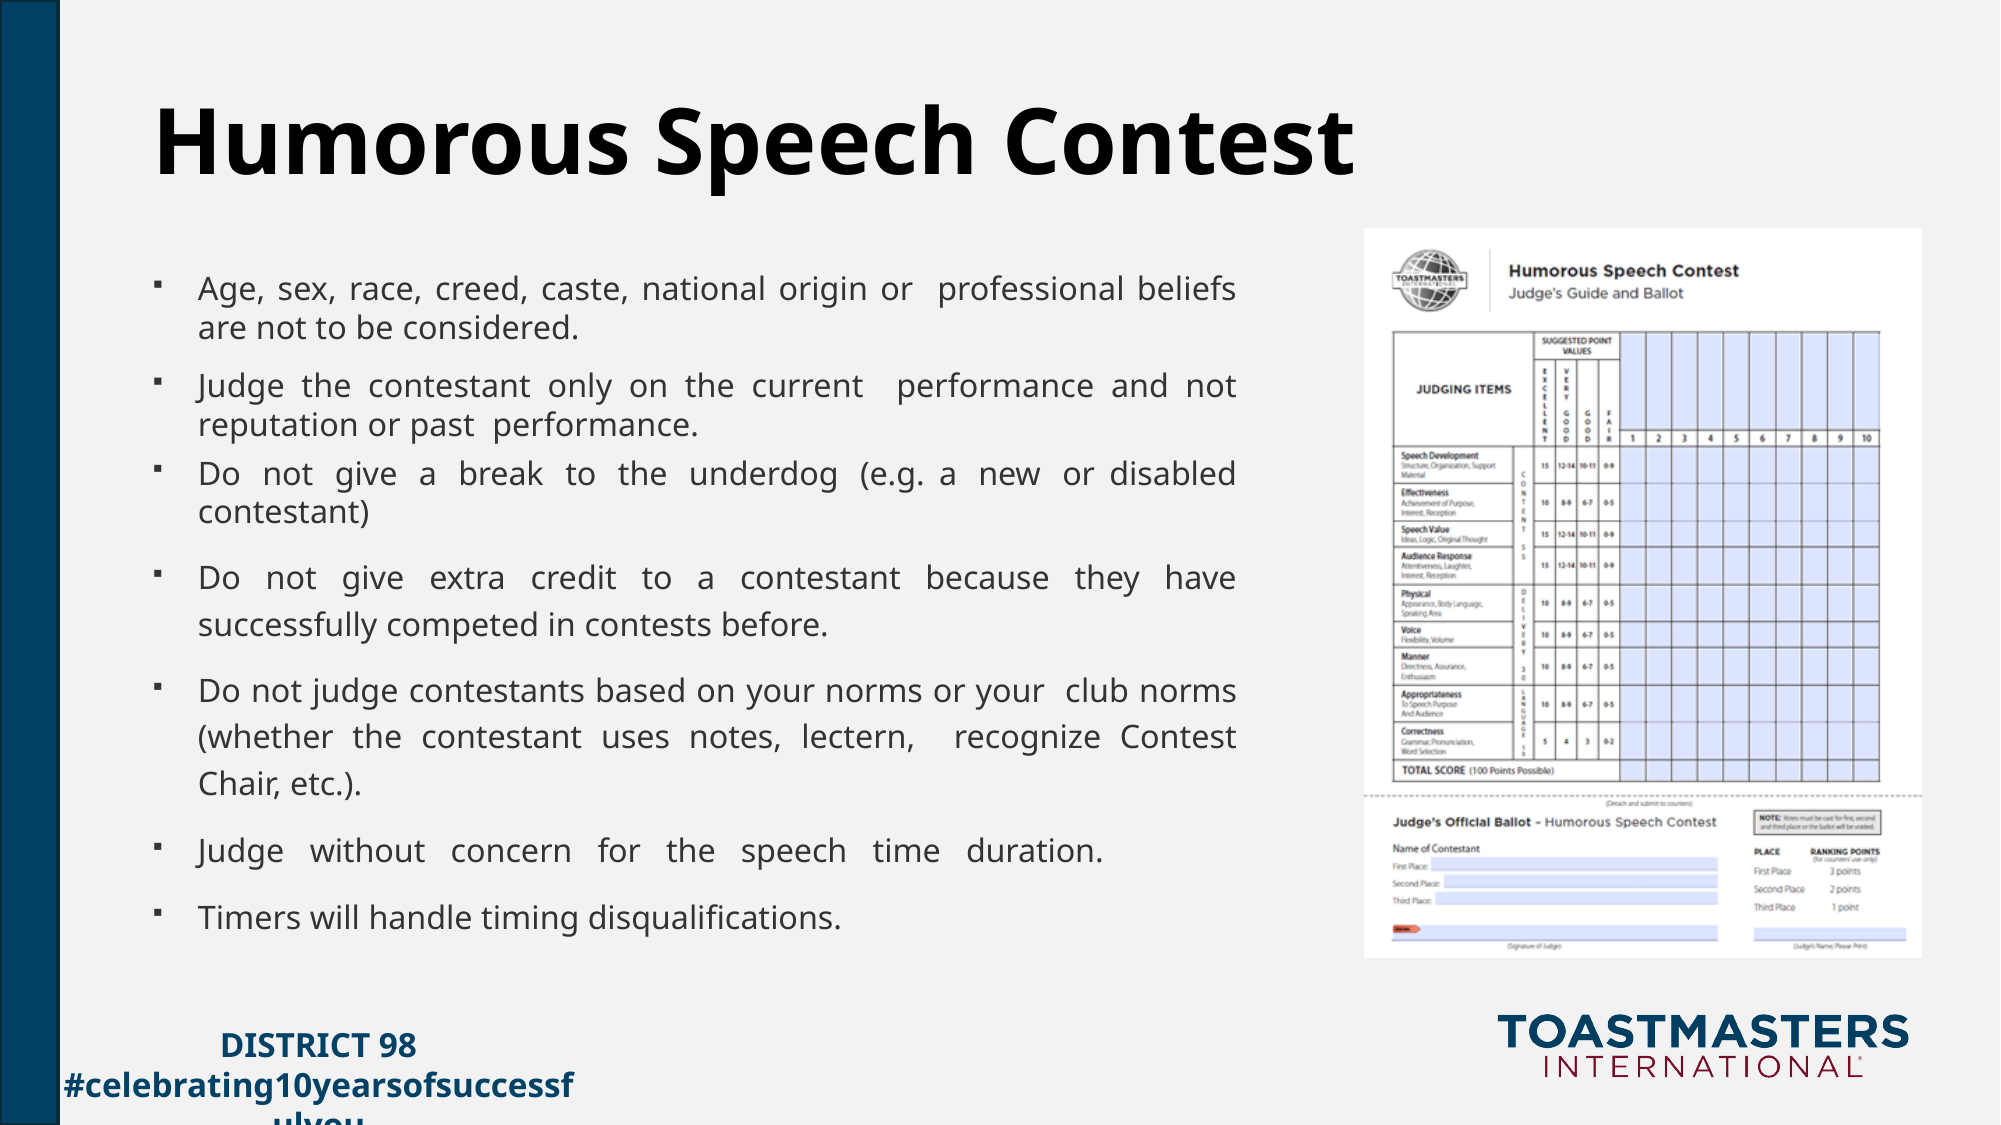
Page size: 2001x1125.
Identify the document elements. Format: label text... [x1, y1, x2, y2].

title Humorous Speech Contest [137, 59, 1944, 229]
text_box [0, 0, 60, 1125]
picture [1364, 228, 2000, 1125]
list Age, sex, race, creed, caste, national origin or professional beliefs are not to be considered. Judge the contestant only on the current performance and not reputation or past performance. Do not give a break to the underdog (e.g. a new or disabled contestant) Do not give extra credit to a contestant because they have successfully competed in contests before. Do not judge contestants based on your norms or your club norms (whether the contestant uses notes, lectern, recognize Contest Chair, etc.). Judge without concern for the speech time duration. Timers will handle timing disqualifications. [137, 260, 1253, 950]
text_box DISTRICT 98 #celebrating10yearsofsuccessfulyou [39, 1017, 598, 1125]
